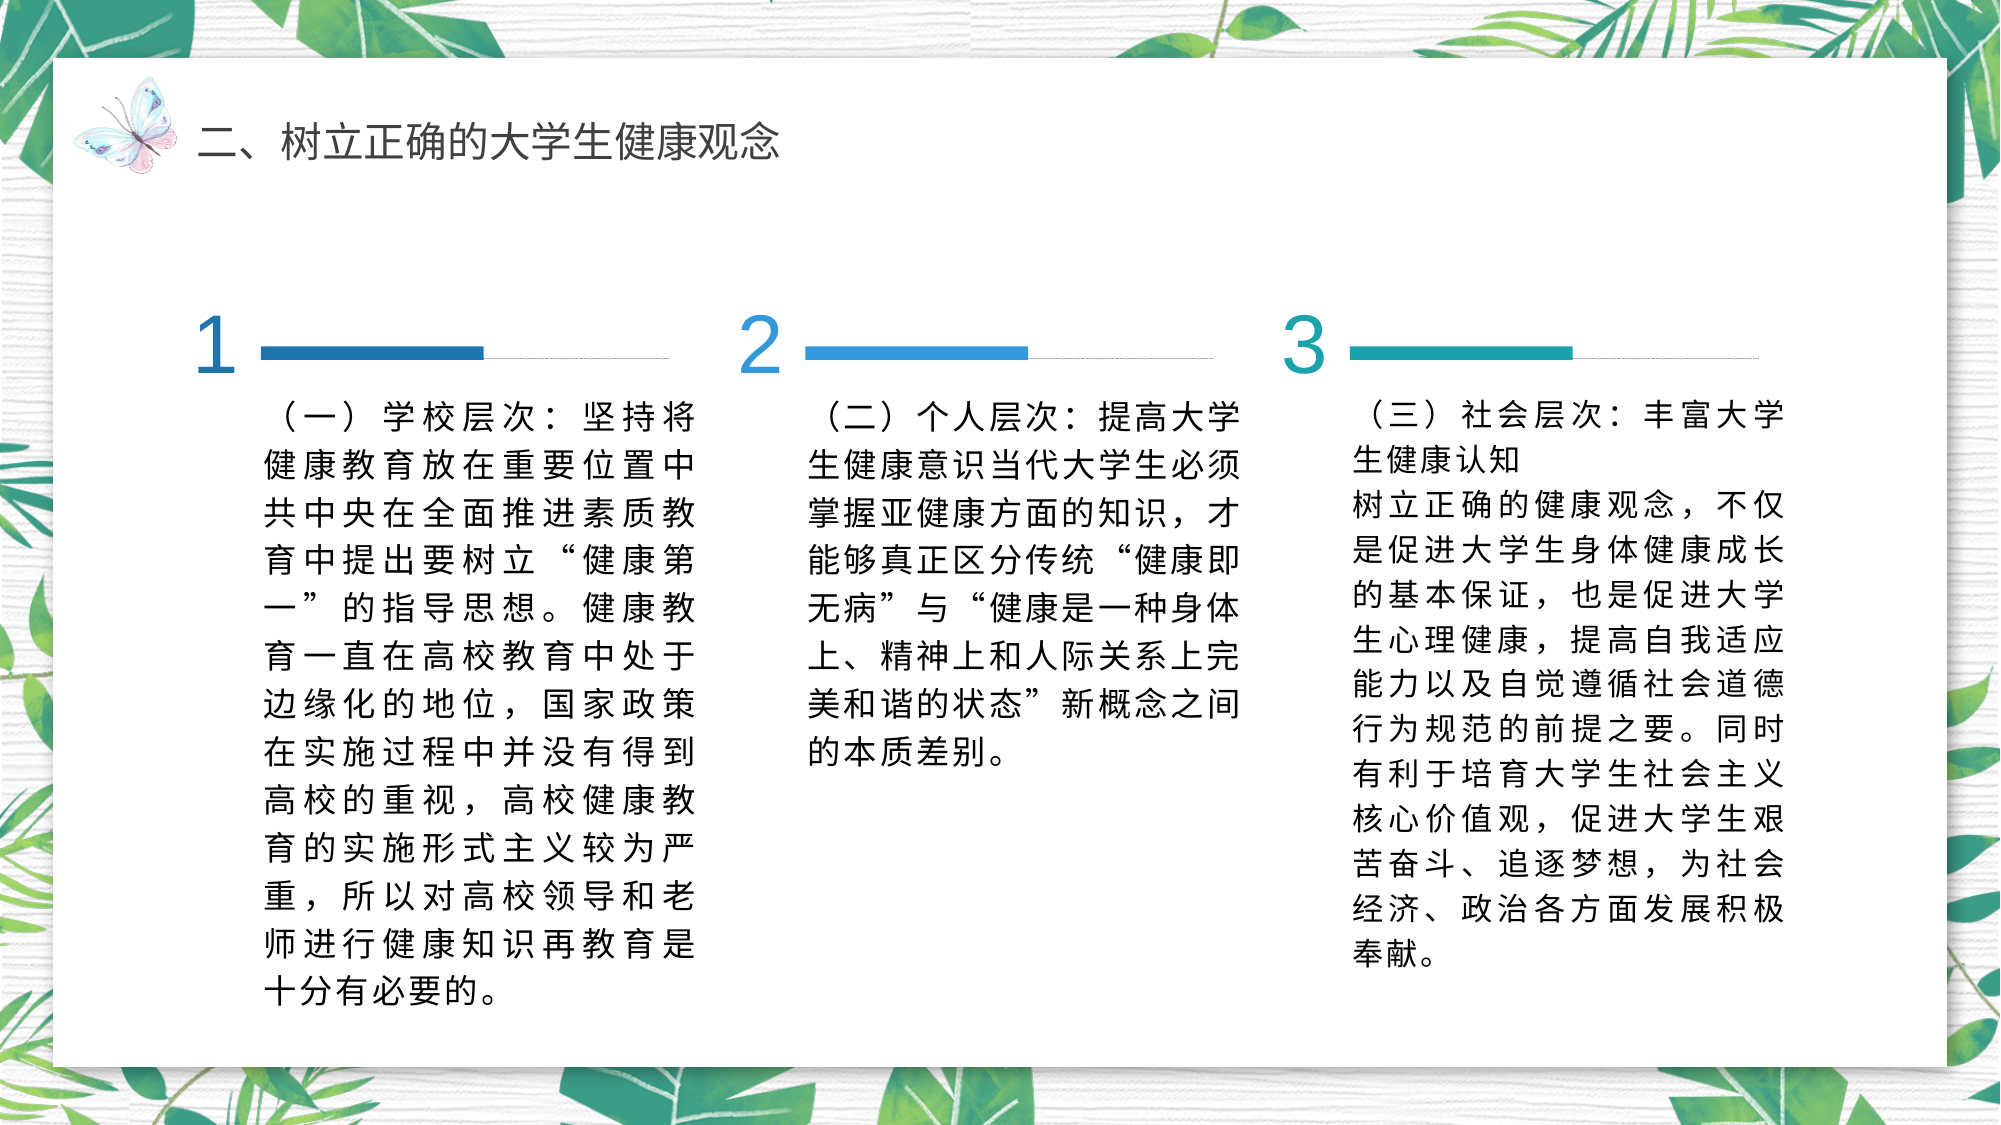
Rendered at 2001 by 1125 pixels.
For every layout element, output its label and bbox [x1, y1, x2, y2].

text_box [0, 0, 2000, 1125]
picture [73, 76, 177, 174]
